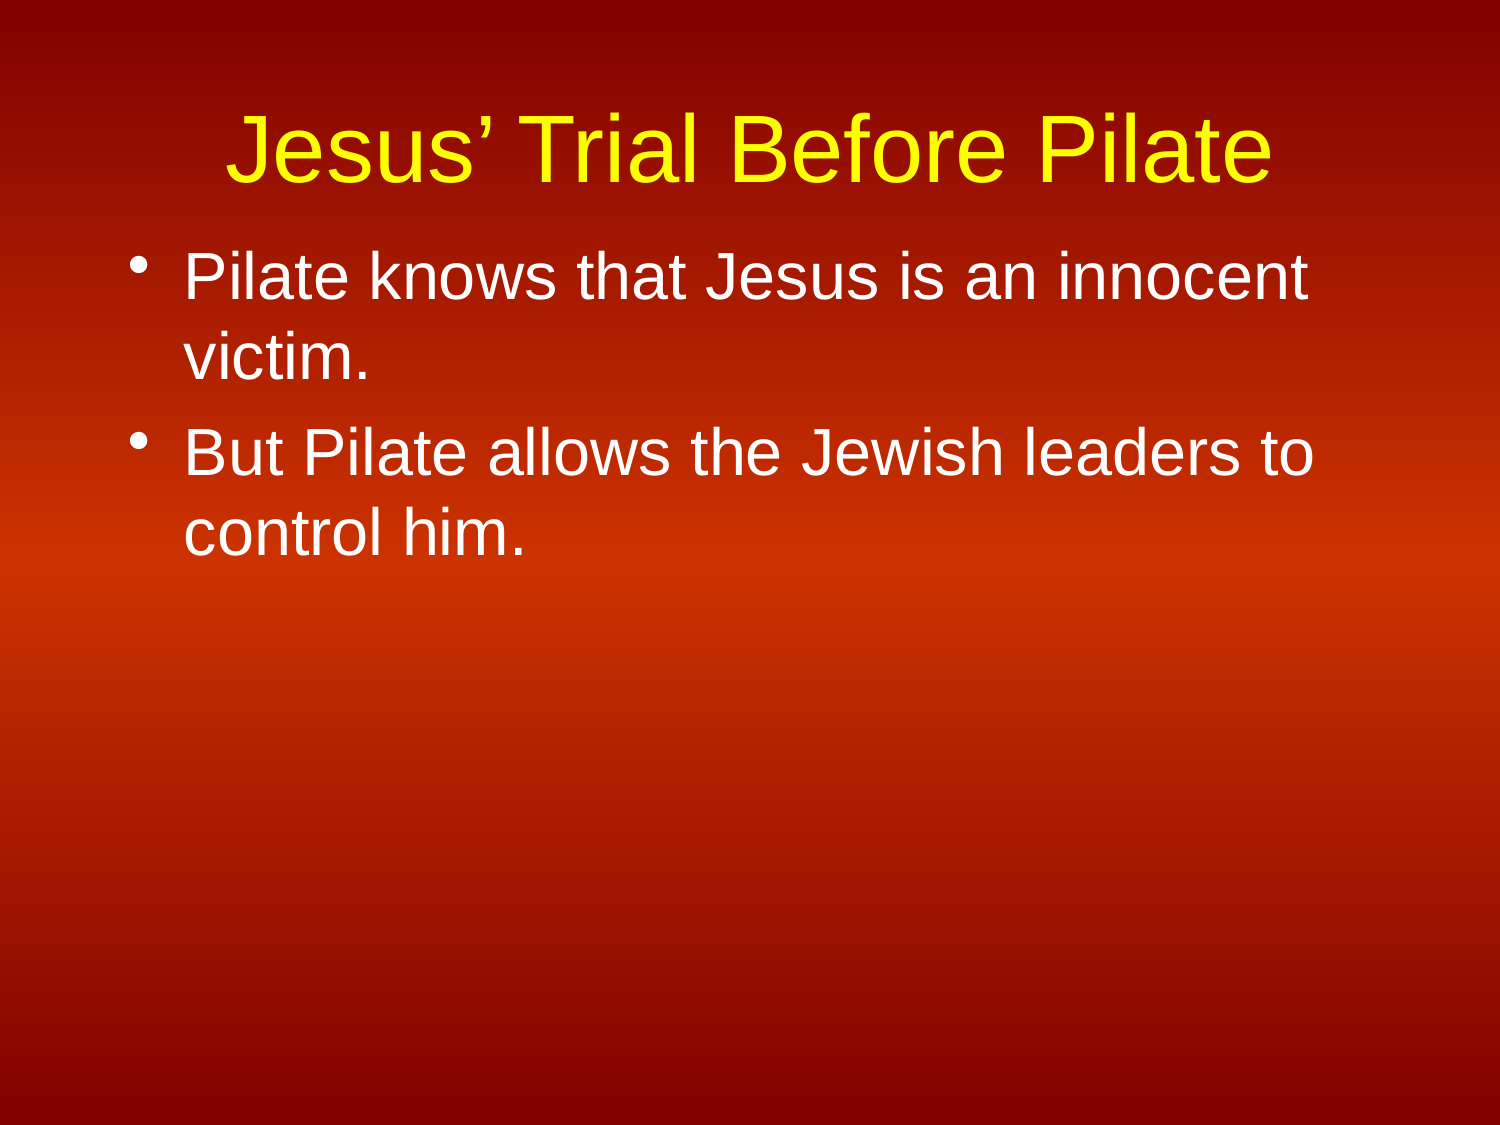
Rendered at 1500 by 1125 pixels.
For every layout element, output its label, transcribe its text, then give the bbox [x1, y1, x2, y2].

title Jesus’ Trial Before Pilate [37, 50, 1463, 238]
list Pilate knows that Jesus is an innocent victim. But Pilate allows the Jewish leaders to control him. [112, 224, 1463, 1125]
